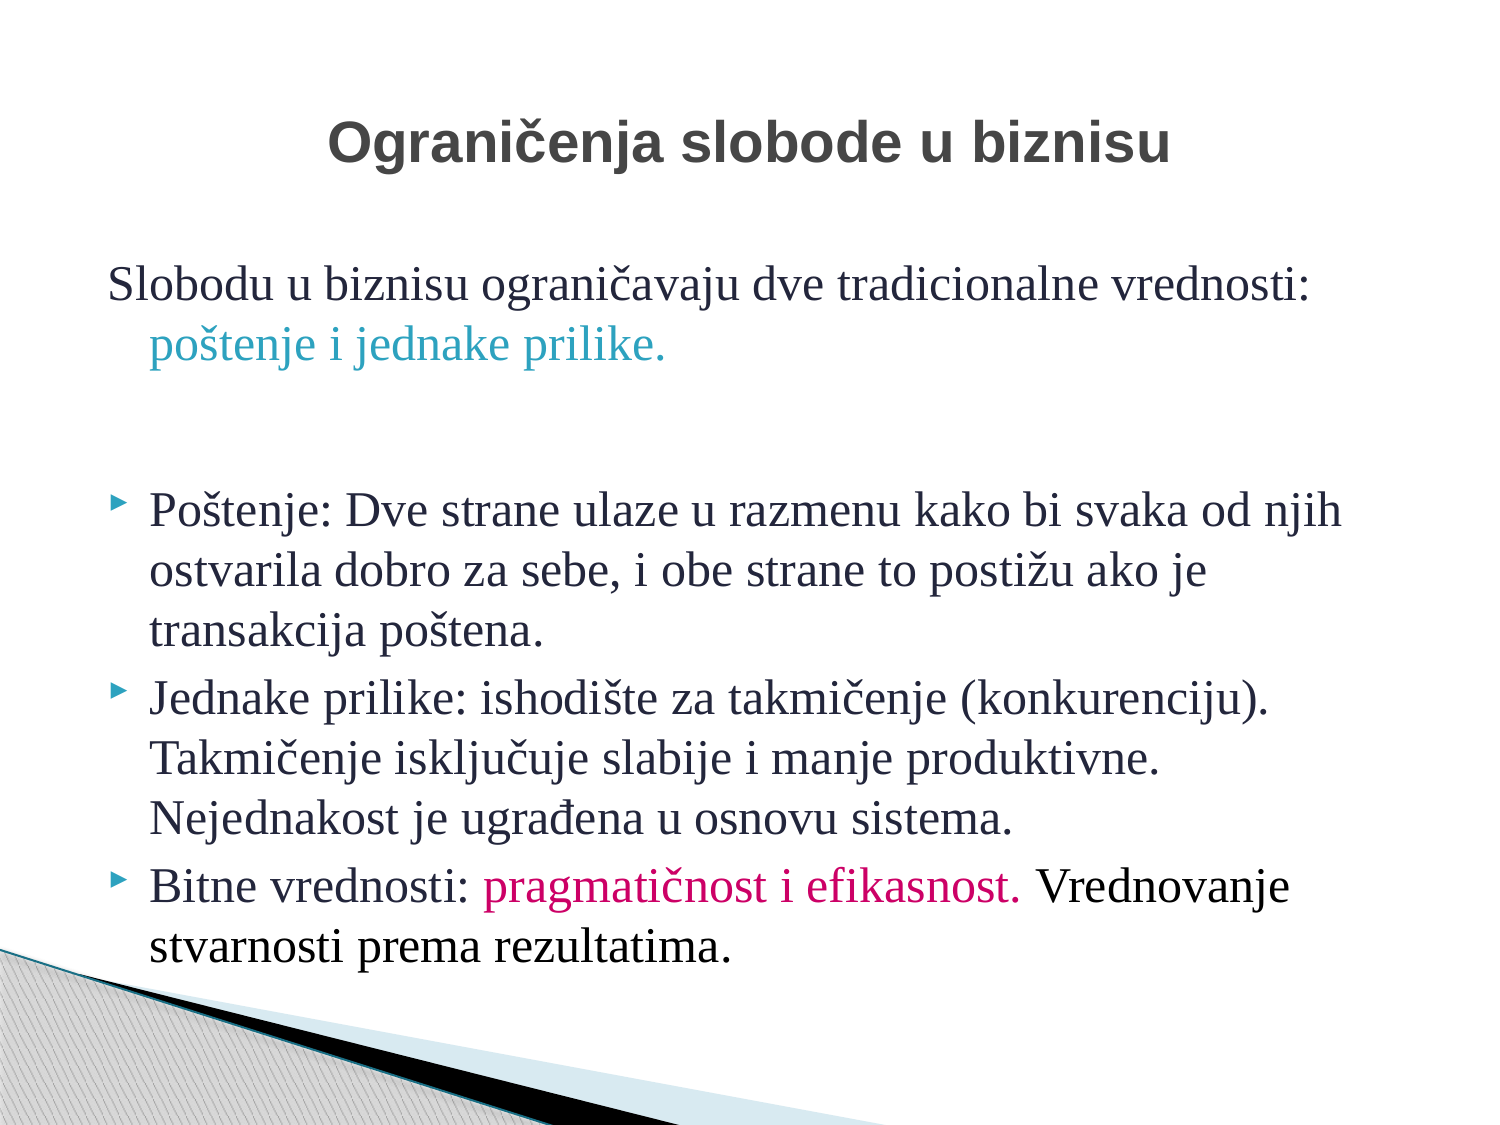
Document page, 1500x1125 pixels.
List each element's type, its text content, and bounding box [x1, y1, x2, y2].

title Ograničenja slobode u biznisu [75, 45, 1425, 233]
list Slobodu u biznisu ograničavaju dve tradicionalne vrednosti: poštenje i jednake prilike. Poštenje: Dve strane ulaze u razmenu kako bi svaka od njih ostvarila dobro za sebe, i obe strane to postižu ako je transakcija poštena. Jednake prilike: ishodište za takmičenje (konkurenciju). Takmičenje isključuje slabije i manje produktivne. Nejednakost je ugrađena u osnovu sistema. Bitne vrednosti: pragmatičnost i efikasnost. Vrednovanje stvarnosti prema rezultatima. [74, 242, 1426, 986]
